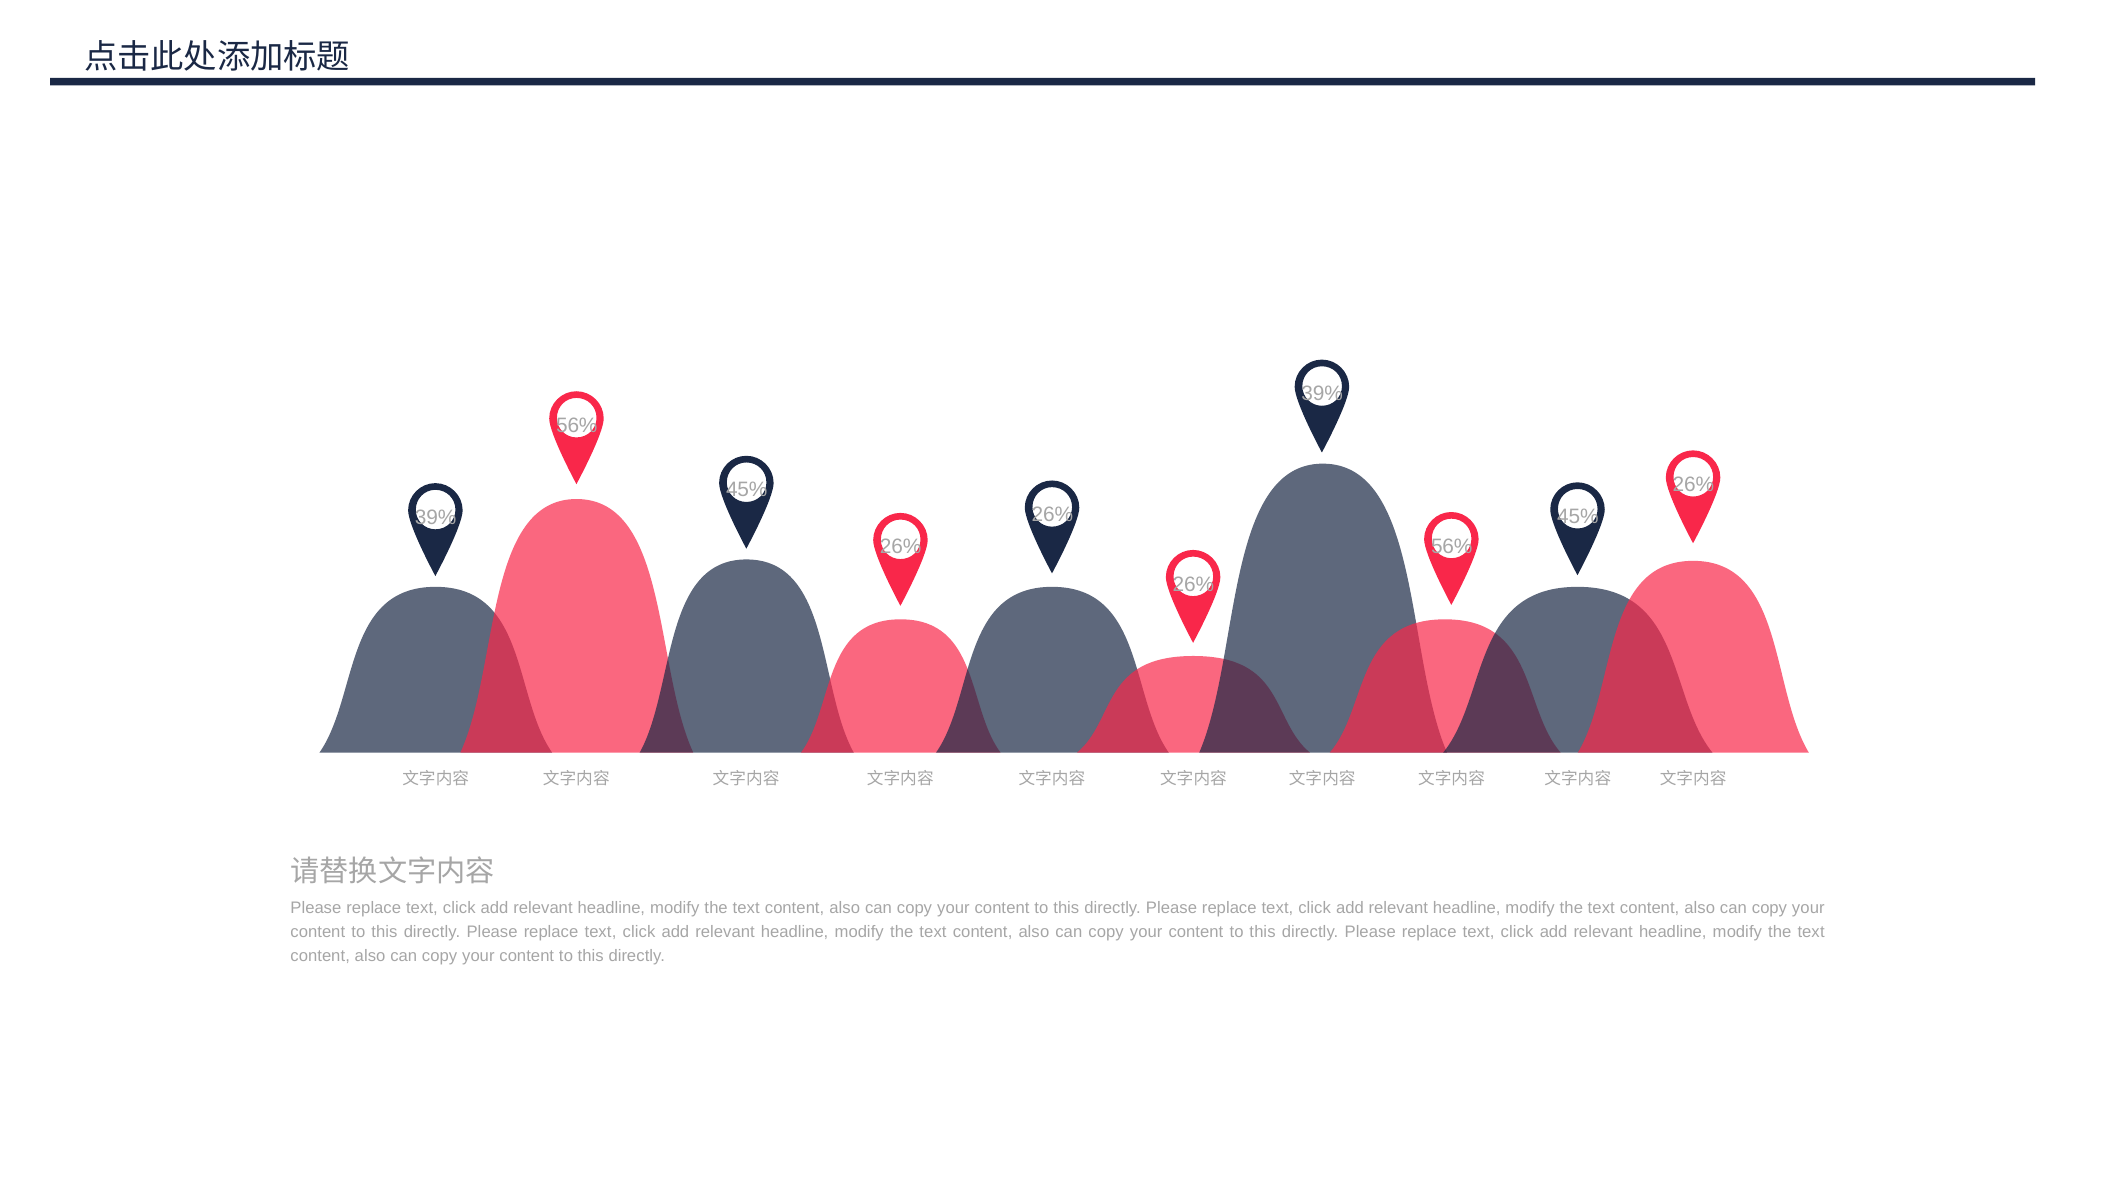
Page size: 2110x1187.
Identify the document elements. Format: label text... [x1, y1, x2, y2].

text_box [1286, 359, 1359, 453]
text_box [399, 483, 472, 577]
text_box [319, 586, 553, 798]
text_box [864, 512, 937, 606]
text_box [1199, 463, 1448, 796]
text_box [639, 559, 854, 796]
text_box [935, 586, 1169, 796]
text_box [1541, 482, 1614, 576]
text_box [1157, 549, 1199, 643]
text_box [1577, 560, 1809, 796]
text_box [710, 455, 783, 549]
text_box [800, 619, 935, 796]
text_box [1448, 511, 1488, 586]
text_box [1016, 480, 1089, 574]
text_box Please replace text, click add relevant headline, modify the text content, also can copy your content to this directly. Please replace text, click add relevant headline, modify the text content, also can copy your content to this directly. Please replace text, click add relevant headline, modify the text content, also can copy your content to this directly. Please replace text, click add relevant headline, modify the text content, also can copy your content to this directly. [290, 892, 1828, 965]
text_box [460, 499, 694, 796]
text_box 点击此处添加标题 [69, 27, 380, 86]
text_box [1443, 586, 1577, 796]
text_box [1657, 450, 1730, 544]
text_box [1077, 656, 1199, 796]
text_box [1329, 619, 1443, 796]
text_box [540, 391, 613, 485]
text_box 请替换文字内容 [290, 845, 506, 888]
